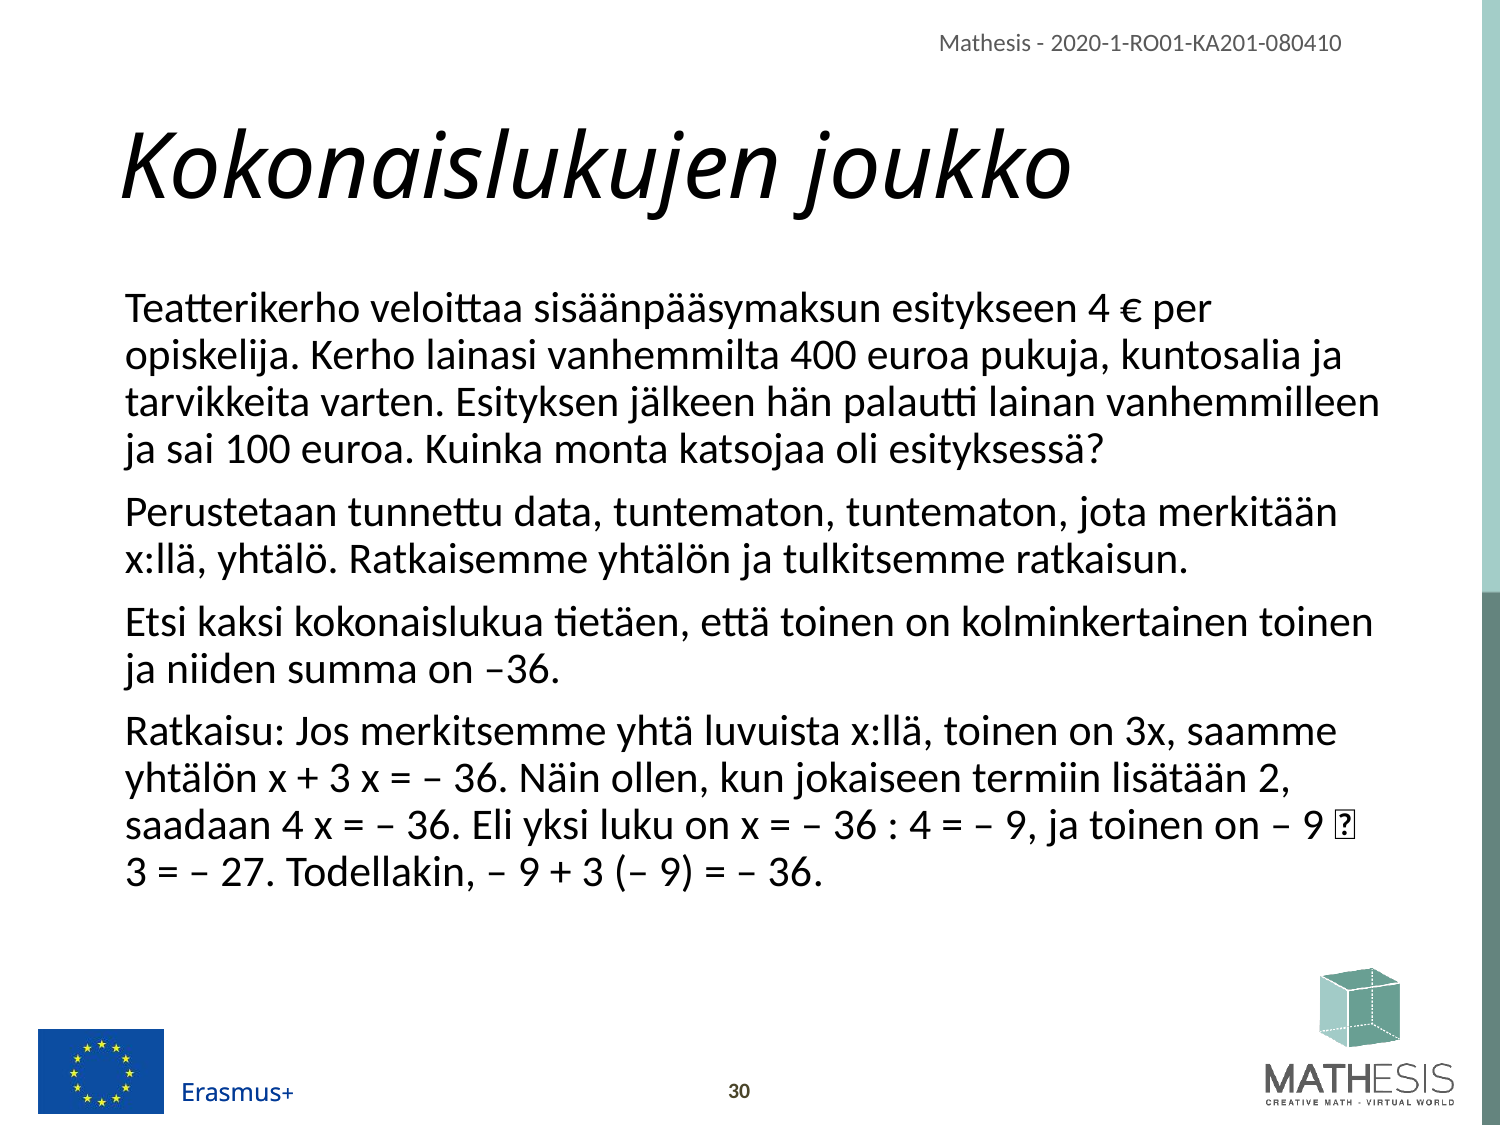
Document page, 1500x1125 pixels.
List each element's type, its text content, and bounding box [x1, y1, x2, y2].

list Teatterikerho veloittaa sisäänpääsymaksun esitykseen 4 € per opiskelija. Kerho lainasi vanhemmilta 400 euroa pukuja, kuntosalia ja tarvikkeita varten. Esityksen jälkeen hän palautti lainan vanhemmilleen ja sai 100 euroa. Kuinka monta katsojaa oli esityksessä? Perustetaan tunnettu data, tuntematon, tuntematon, jota merkitään x:llä, yhtälö. Ratkaisemme yhtälön ja tulkitsemme ratkaisun. Etsi kaksi kokonaislukua tietäen, että toinen on kolminkertainen toinen ja niiden summa on –36. Ratkaisu: Jos merkitsemme yhtä luvuista x:llä, toinen on 3x, saamme yhtälön x + 3 x = – 36. Näin ollen, kun jokaiseen termiin lisätään 2, saadaan 4 x = – 36. Eli yksi luku on x = – 36 : 4 = – 9, ja toinen on – 9  3 = – 27. Todellakin, – 9 + 3 (– 9) = – 36. [103, 277, 1397, 973]
title Kokonaislukujen joukko [103, 59, 1397, 277]
picture [38, 1029, 164, 1114]
